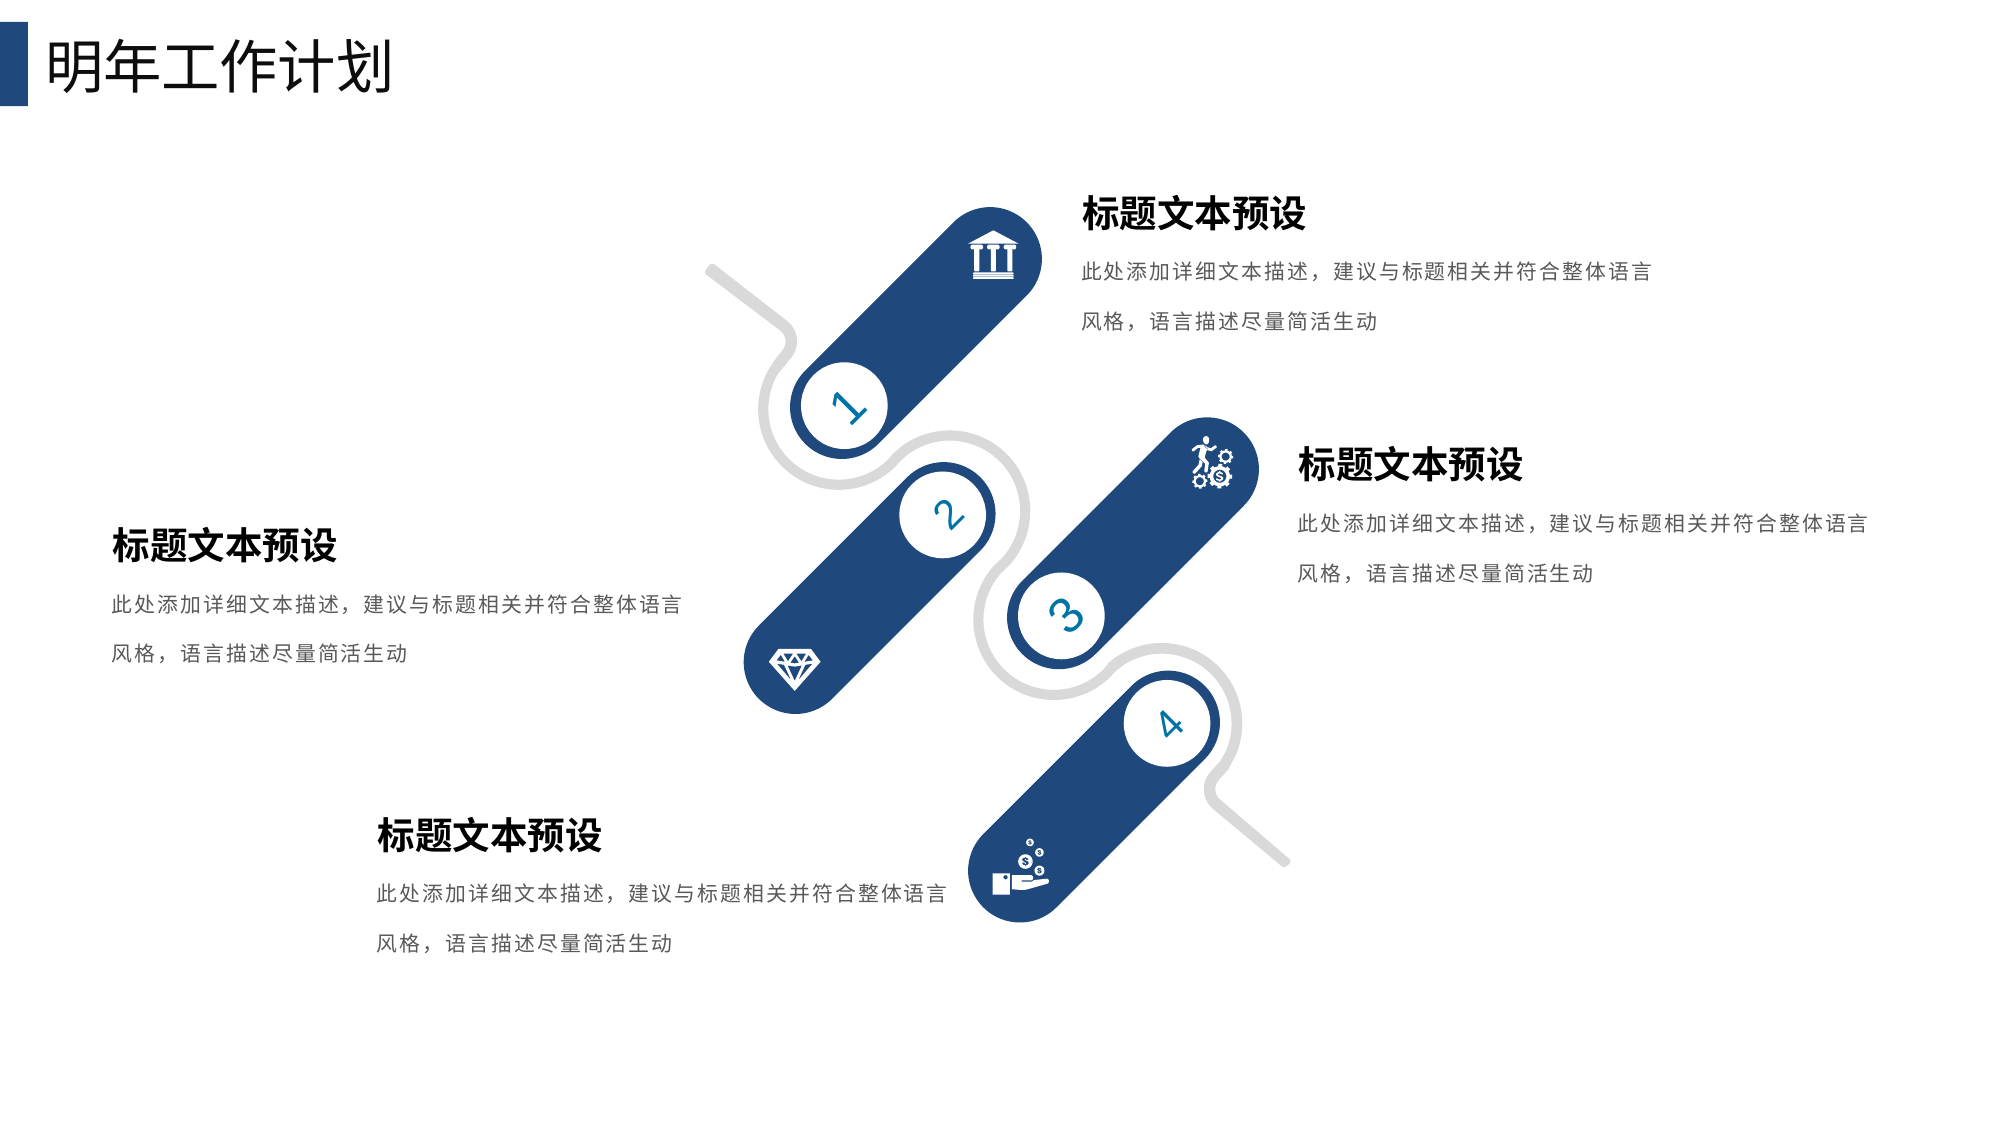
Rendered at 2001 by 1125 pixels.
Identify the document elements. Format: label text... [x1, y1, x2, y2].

text_box 此处添加详细文本描述，建议与标题相关并符合整体语言风格，语言描述尽量简活生动 [376, 856, 969, 1040]
text_box 此处添加详细文本描述，建议与标题相关并符合整体语言风格，语言描述尽量简活生动 [1413, 485, 1890, 669]
text_box [0, 20, 30, 108]
text_box 标题文本预设 [1067, 182, 1328, 228]
text_box 标题文本预设 [98, 514, 359, 575]
text_box 标题文本预设 [1413, 434, 1545, 485]
text_box 此处添加详细文本描述，建议与标题相关并符合整体语言风格，语言描述尽量简活生动 [111, 566, 585, 750]
text_box 明年工作计划 [0, 21, 879, 125]
text_box 标题文本预设 [363, 804, 585, 865]
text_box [590, 230, 1410, 895]
text_box 此处添加详细文本描述，建议与标题相关并符合整体语言风格，语言描述尽量简活生动 [1412, 233, 1673, 418]
